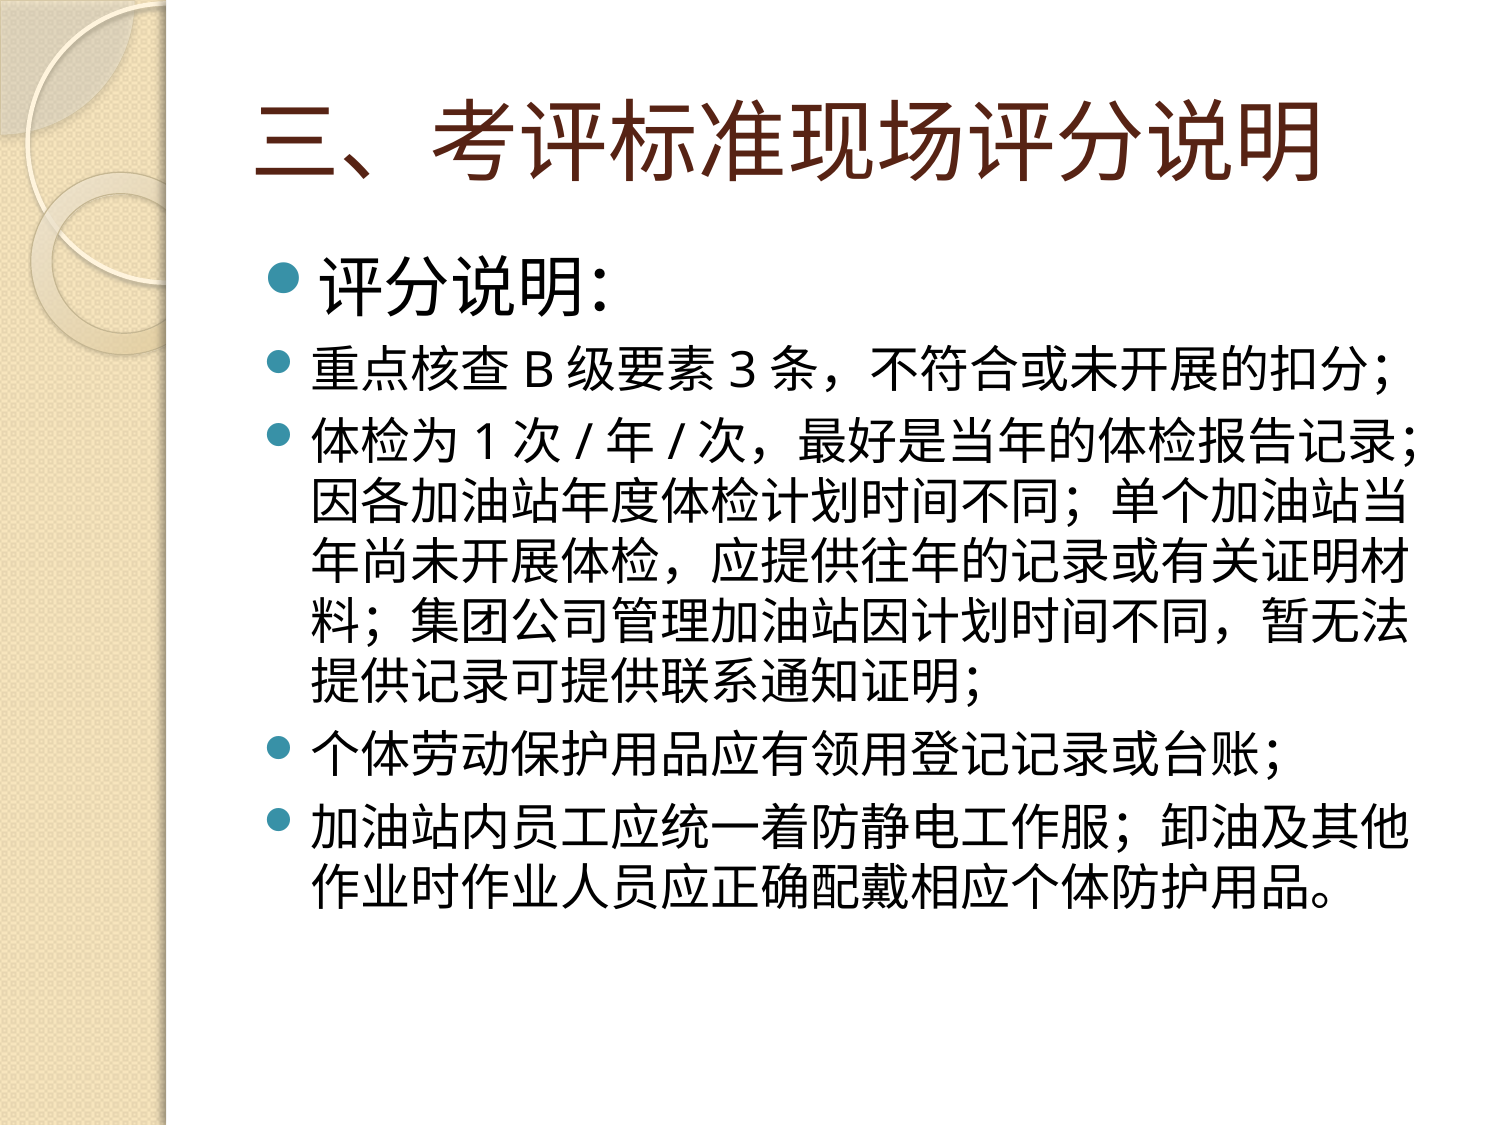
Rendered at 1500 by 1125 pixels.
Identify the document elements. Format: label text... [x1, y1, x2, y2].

list 评分说明： 重点核查B级要素3条，不符合或未开展的扣分； 体检为1次/年/次，最好是当年的体检报告记录；因各加油站年度体检计划时间不同；单个加油站当年尚未开展体检，应提供往年的记录或有关证明材料；集团公司管理加油站因计划时间不同，暂无法提供记录可提供联系通知证明； 个体劳动保护用品应有领用登记记录或台账； 加油站内员工应统一着防静电工作服；卸油及其他作业时作业人员应正确配戴相应个体防护用品。 [235, 237, 1466, 1025]
title 三、考评标准现场评分说明 [235, 45, 1466, 233]
